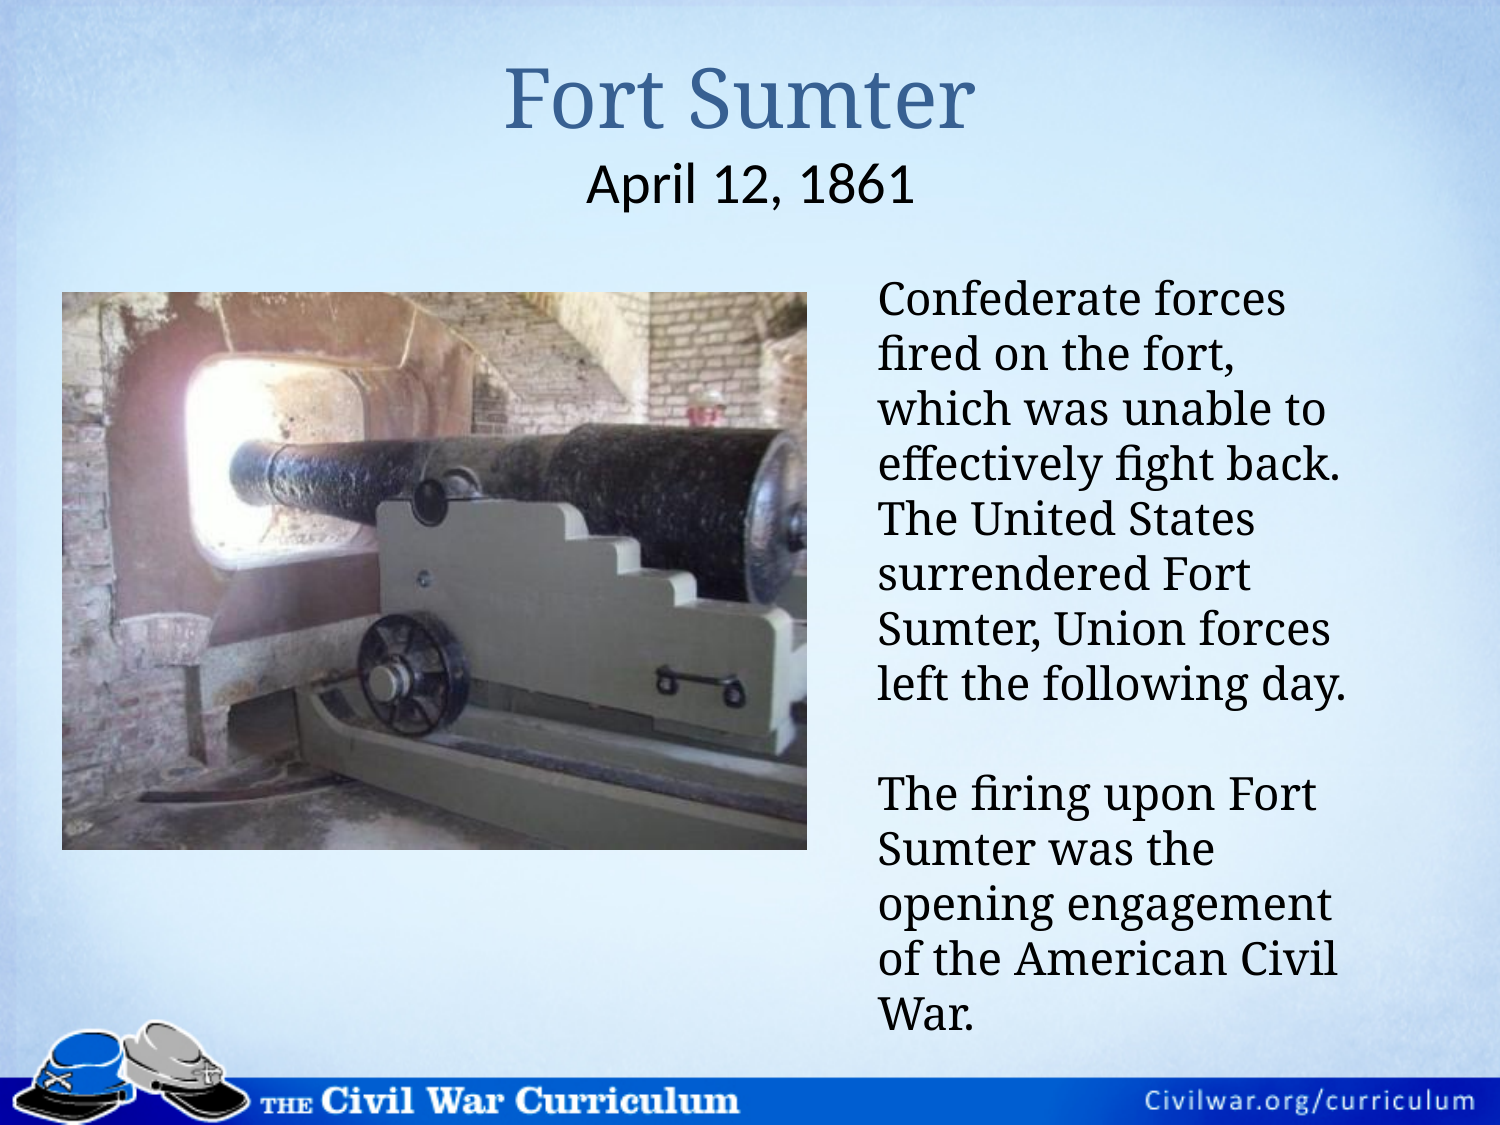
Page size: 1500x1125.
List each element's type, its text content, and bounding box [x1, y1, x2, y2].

text_box Fort Sumter April 12, 1861 [1, 37, 1500, 223]
picture [0, 0, 1500, 1125]
text_box Confederate forces fired on the fort, which was unable to effectively fight back. The United States surrendered Fort Sumter, Union forces left the following day. The firing upon Fort Sumter was the opening engagement of the American Civil War. [862, 262, 1388, 1047]
